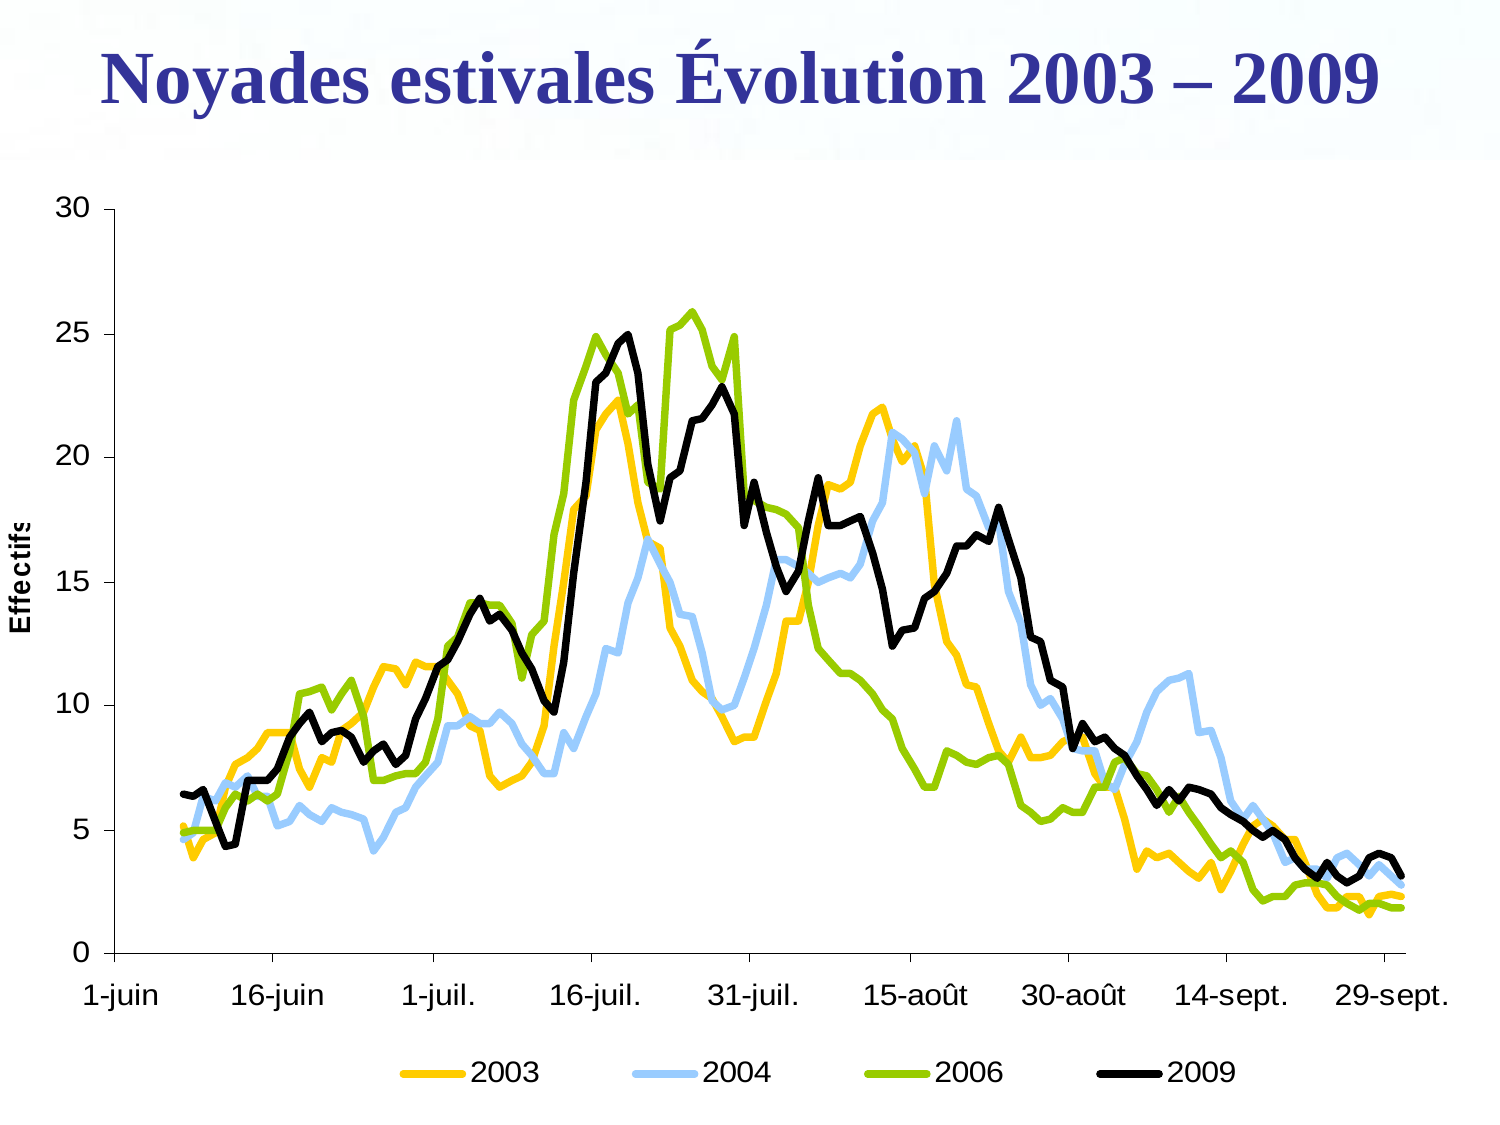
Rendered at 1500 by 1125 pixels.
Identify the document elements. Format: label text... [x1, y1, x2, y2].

picture [0, 0, 1500, 149]
title Noyades estivales Évolution 2003 – 2009 [41, 31, 1441, 145]
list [0, 149, 1500, 1125]
